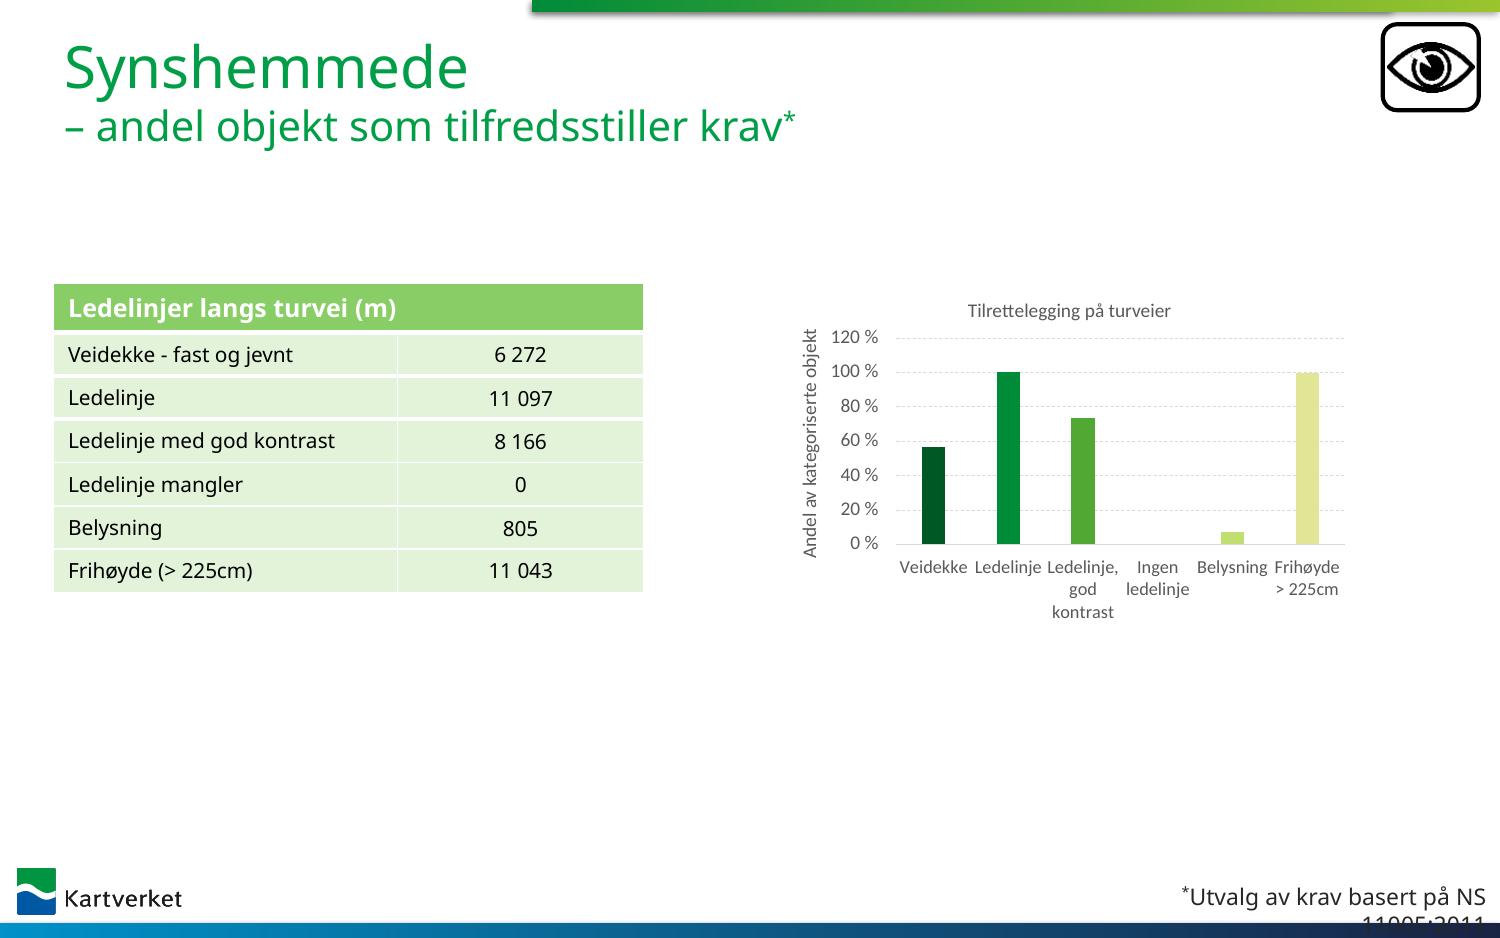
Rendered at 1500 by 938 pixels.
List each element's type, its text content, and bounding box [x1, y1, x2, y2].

table_cell 6 272 [398, 335, 643, 374]
text_box *Utvalg av krav basert på NS 11005:2011 [1068, 873, 1500, 938]
text_box Synshemmede – andel objekt som tilfredsstiller krav* [49, 24, 1431, 158]
table_cell Belysning [54, 507, 397, 548]
table_cell Frihøyde (> 225cm) [54, 550, 397, 592]
table_cell Veidekke - fast og jevnt [54, 335, 397, 374]
table_cell 0 [398, 463, 643, 505]
table_cell 8 166 [398, 421, 643, 462]
table_header Ledelinjer langs turvei (m) [54, 284, 643, 330]
picture [791, 291, 1348, 630]
table_cell Ledelinje [54, 378, 397, 417]
table_cell Ledelinje mangler [54, 463, 397, 505]
table_cell 11 043 [398, 550, 643, 592]
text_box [1382, 24, 1480, 111]
table_cell 805 [398, 507, 643, 548]
table_cell 11 097 [398, 378, 643, 417]
table_cell Ledelinje med god kontrast [54, 421, 397, 462]
